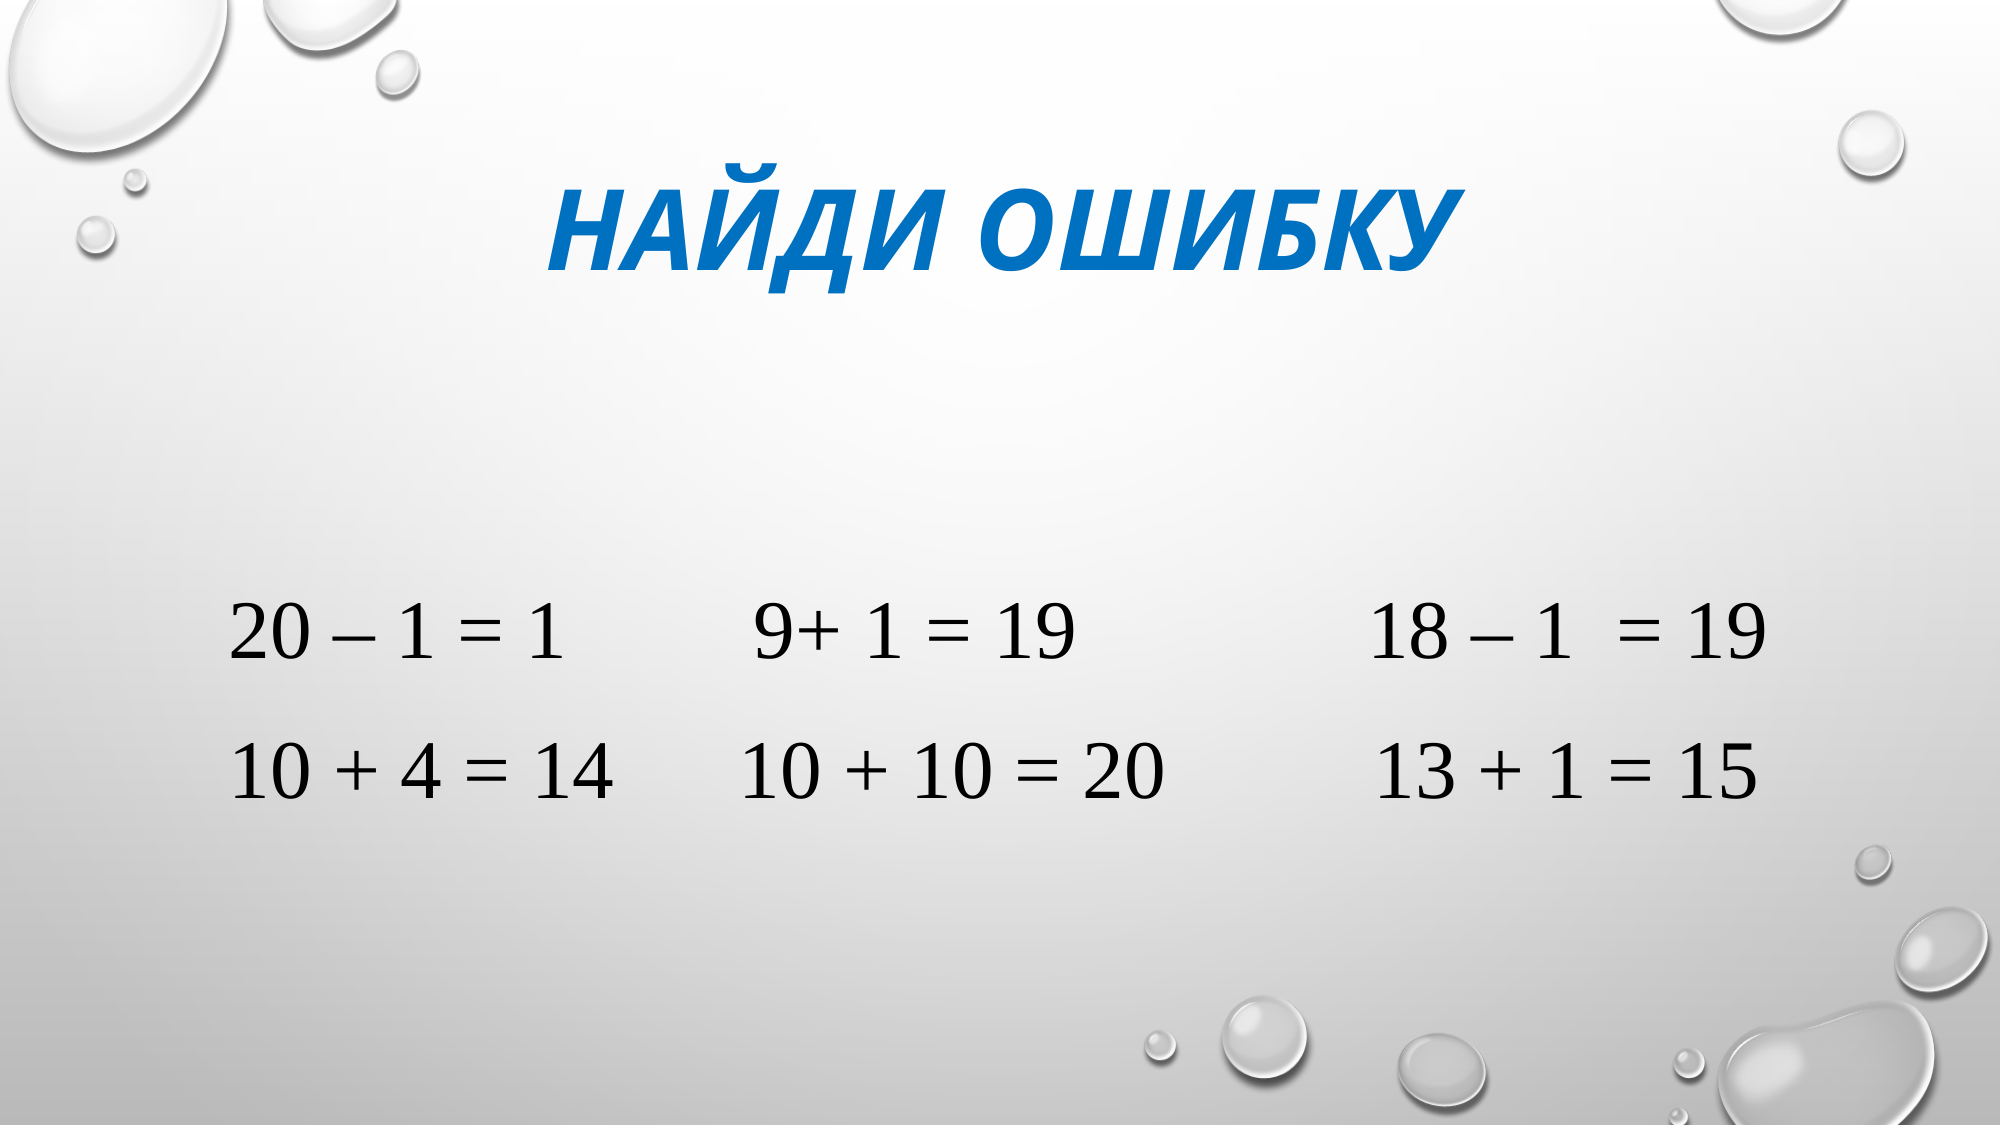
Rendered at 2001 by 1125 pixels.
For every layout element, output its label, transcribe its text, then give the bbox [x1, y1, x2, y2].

picture [0, 0, 2000, 1125]
list 20 – 1 = 1 9+ 1 = 19 18 – 1 = 19 10 + 4 = 14 10 + 10 = 20 13 + 1 = 15 [213, 406, 1788, 964]
title Найди ошибку [213, 161, 1788, 307]
